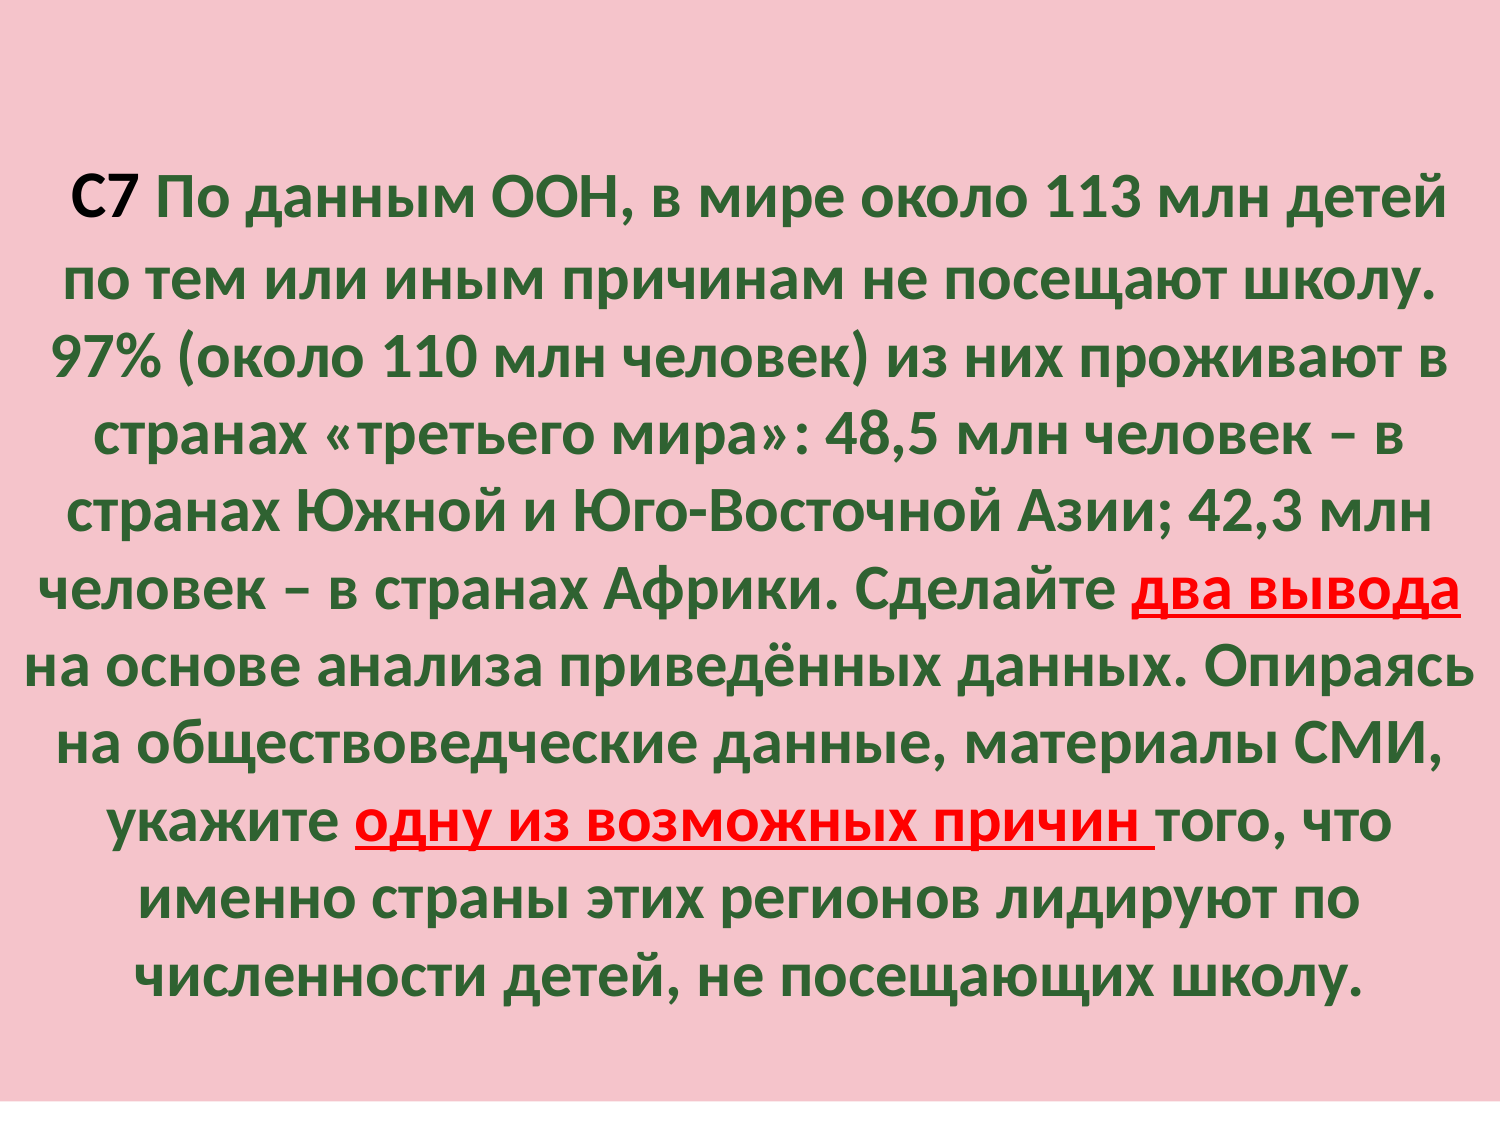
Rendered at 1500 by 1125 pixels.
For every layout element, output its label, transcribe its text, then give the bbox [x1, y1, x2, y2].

title C7 По данным ООН, в мире около 113 млн детей по тем или иным причинам не посещают школу. 97% (около 110 млн человек) из них проживают в странах «третьего мира»: 48,5 млн человек – в странах Южной и Юго-Восточной Азии; 42,3 млн человек – в странах Африки. Сделайте два вывода на основе анализа приведённых данных. Опираясь на обществоведческие данные, материалы СМИ, укажите одну из возможных причин того, что именно страны этих регионов лидируют по численности детей, не посещающих школу. [0, 0, 1500, 1102]
